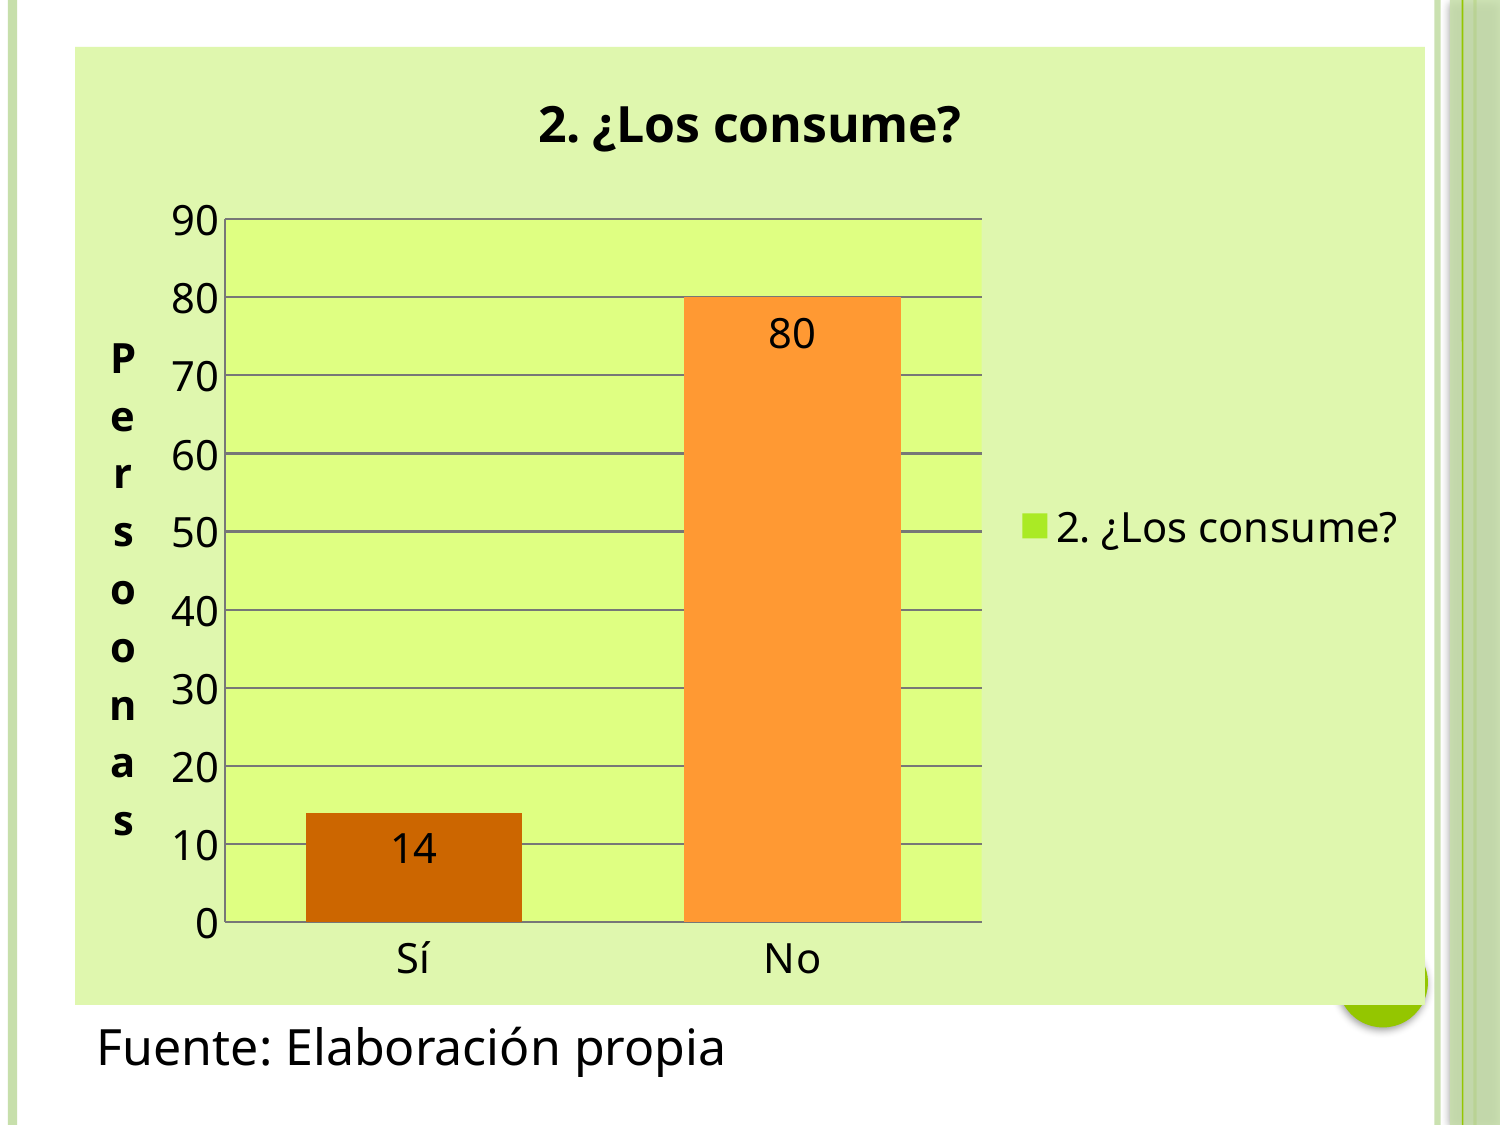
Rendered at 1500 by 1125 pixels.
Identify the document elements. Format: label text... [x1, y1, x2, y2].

text_box Fuente: Elaboración propia [81, 1016, 774, 1083]
chart [74, 46, 1426, 1006]
